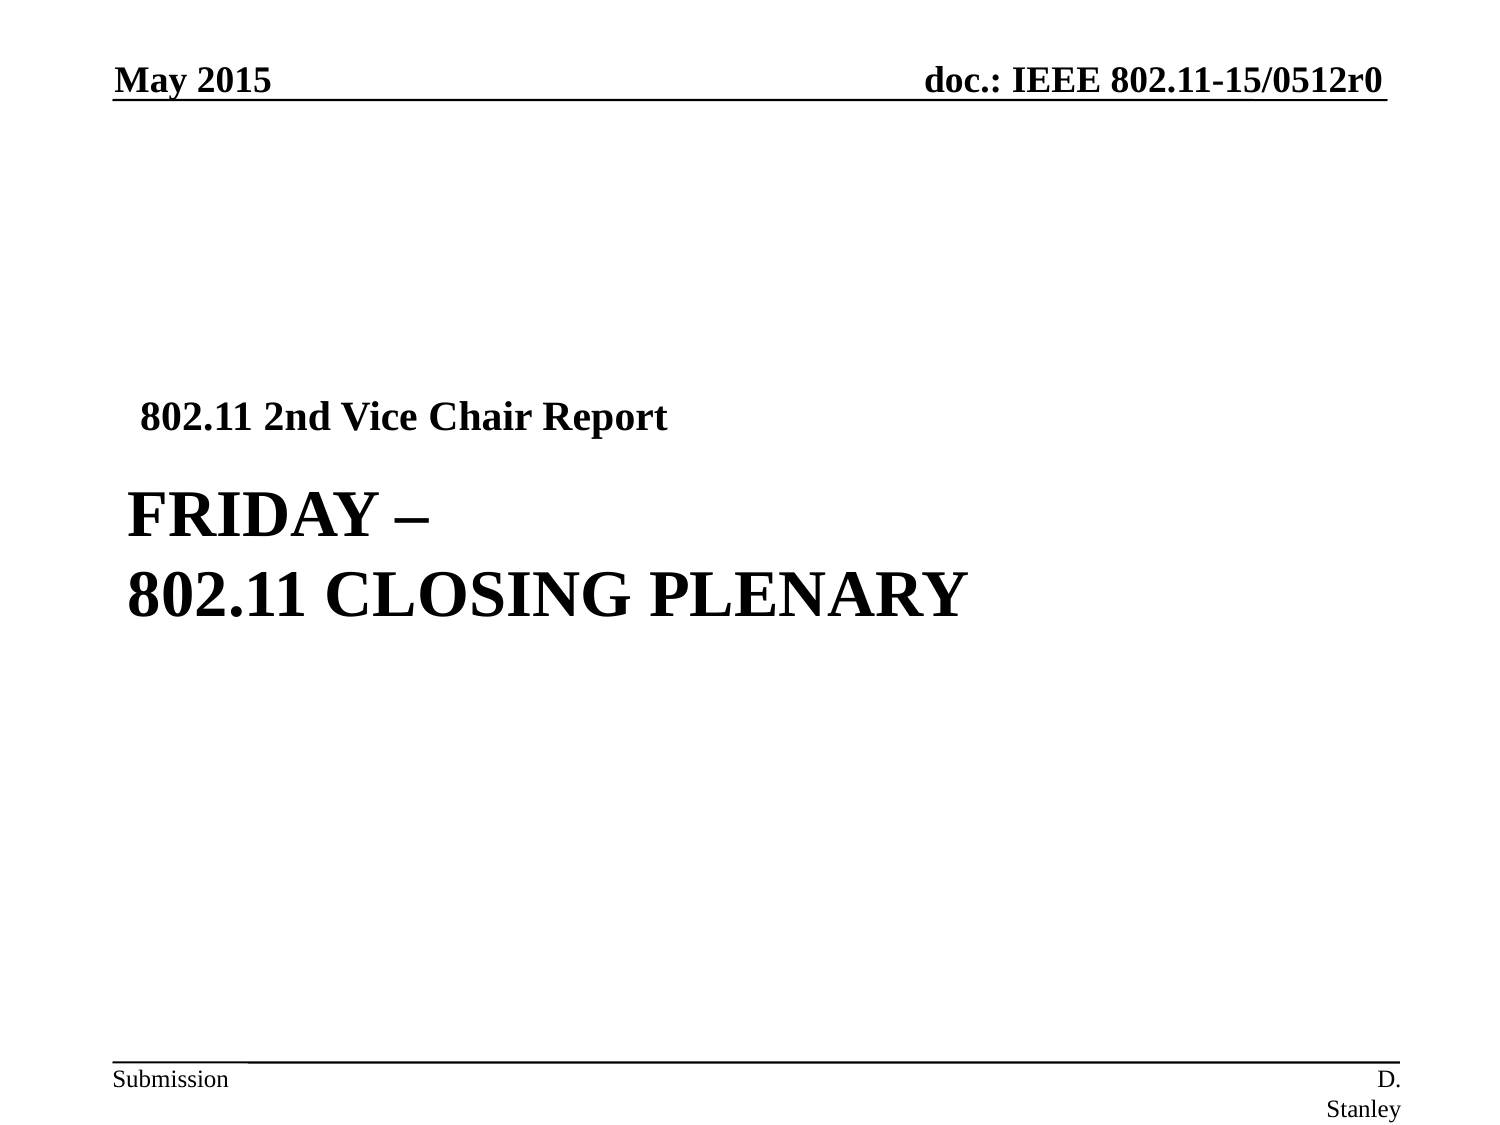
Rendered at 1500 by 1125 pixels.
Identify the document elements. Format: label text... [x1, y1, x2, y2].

title Friday – 802.11 Closing Plenary [112, 462, 1388, 687]
list 802.11 2nd Vice Chair Report [124, 199, 1401, 447]
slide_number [114, 54, 388, 101]
footer D. Stanley Aruba Networks [1324, 1061, 1402, 1093]
